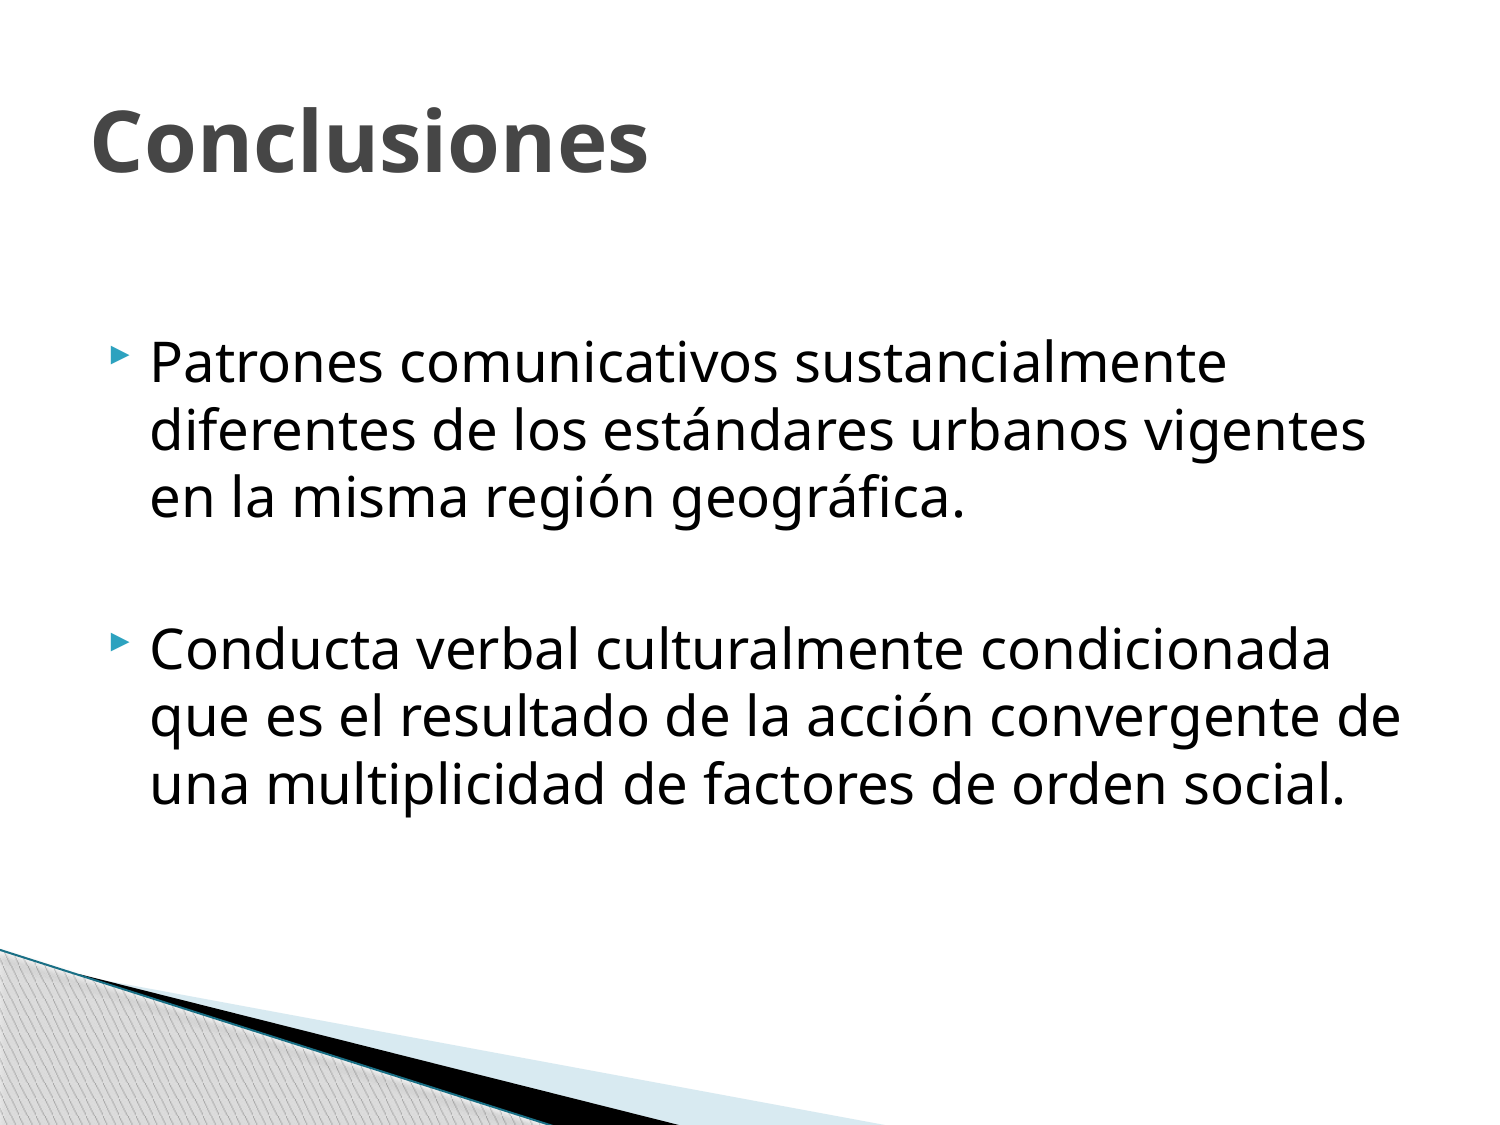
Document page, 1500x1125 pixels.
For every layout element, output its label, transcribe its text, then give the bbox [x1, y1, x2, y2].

title Conclusiones [75, 45, 1425, 233]
list Patrones comunicativos sustancialmente diferentes de los estándares urbanos vigentes en la misma región geográfica. Conducta verbal culturalmente condicionada que es el resultado de la acción convergente de una multiplicidad de factores de orden social. [75, 243, 1425, 986]
